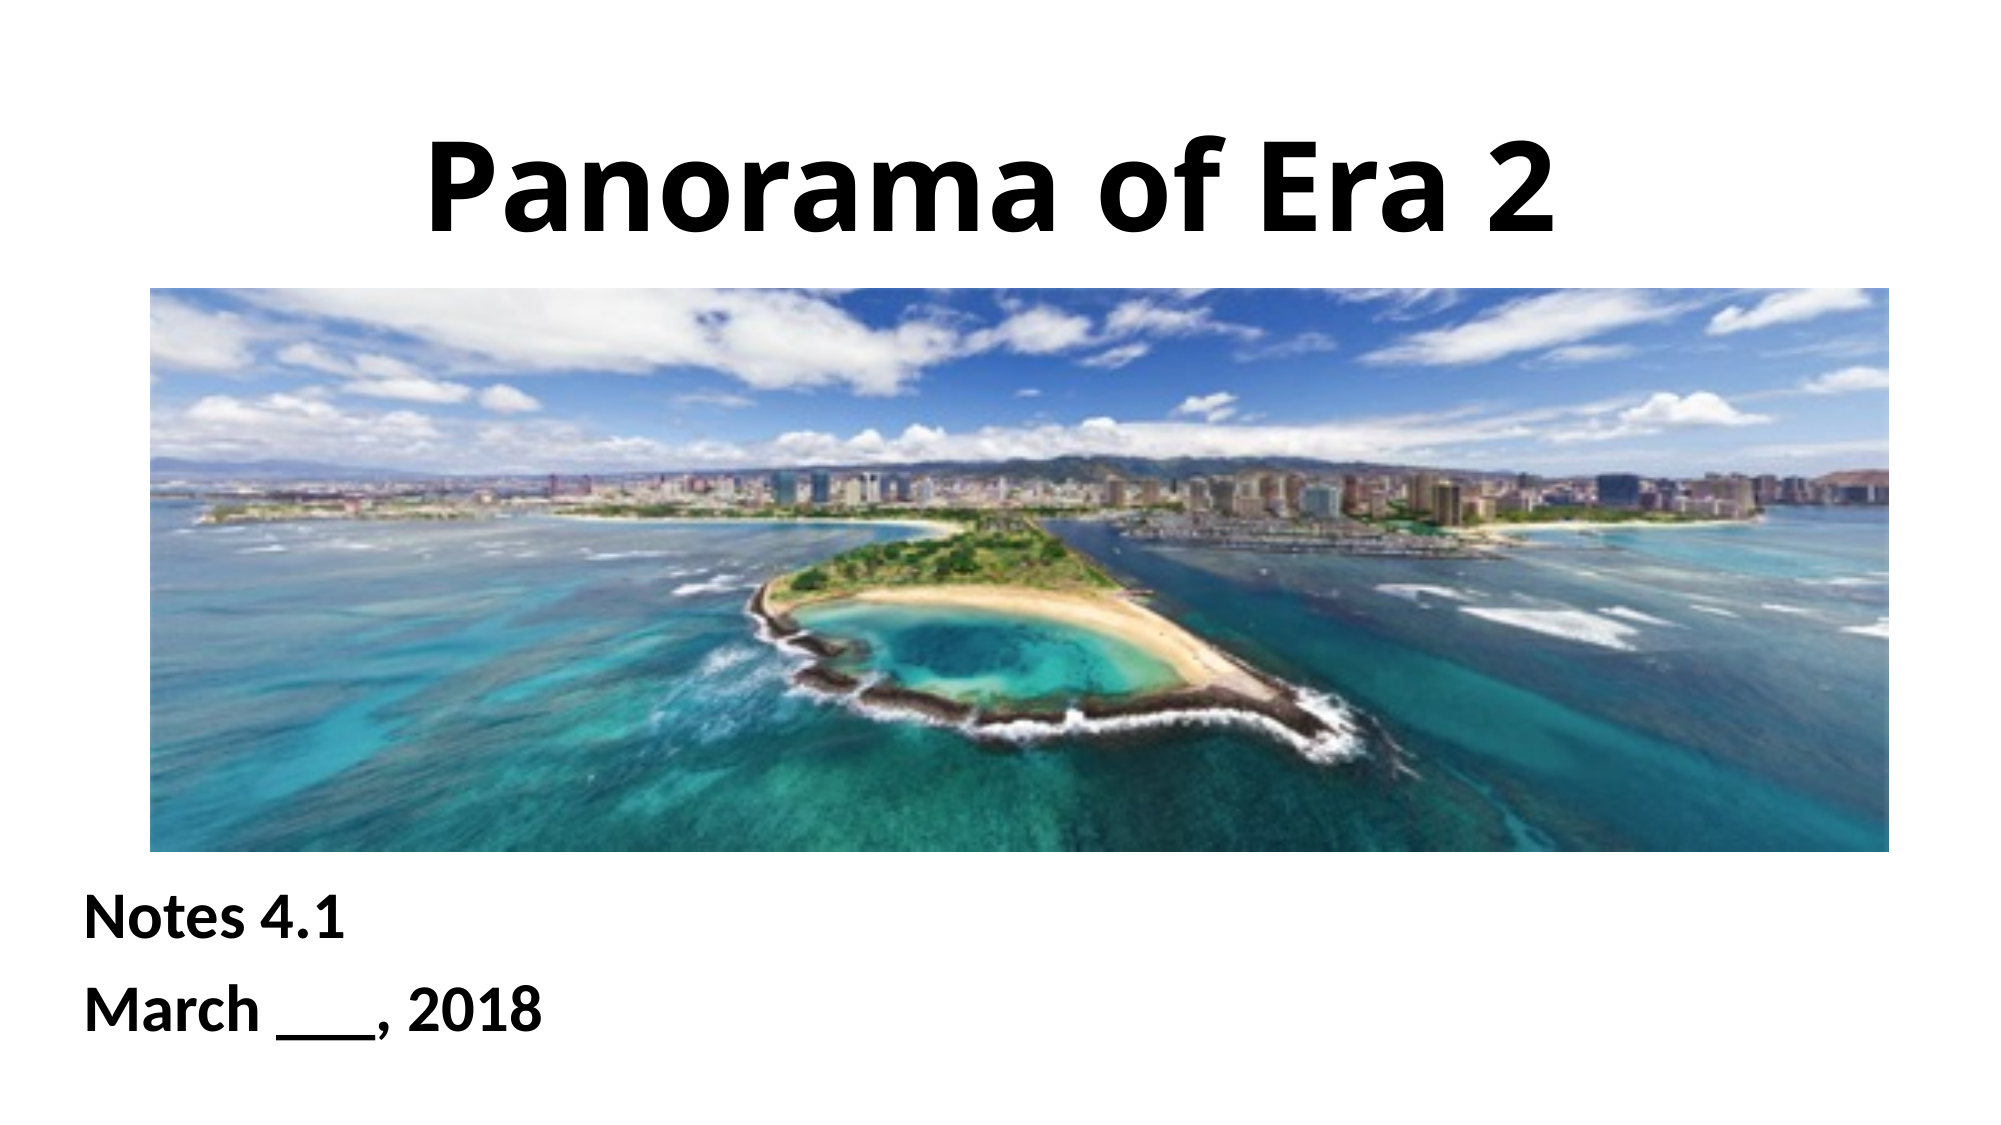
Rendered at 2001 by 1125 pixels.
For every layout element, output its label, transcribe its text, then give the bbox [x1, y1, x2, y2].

picture [149, 288, 1889, 852]
title Panorama of Era 2 [240, 0, 1741, 266]
subtitle Notes 4.1 March ___, 2018 [68, 873, 1584, 1063]
